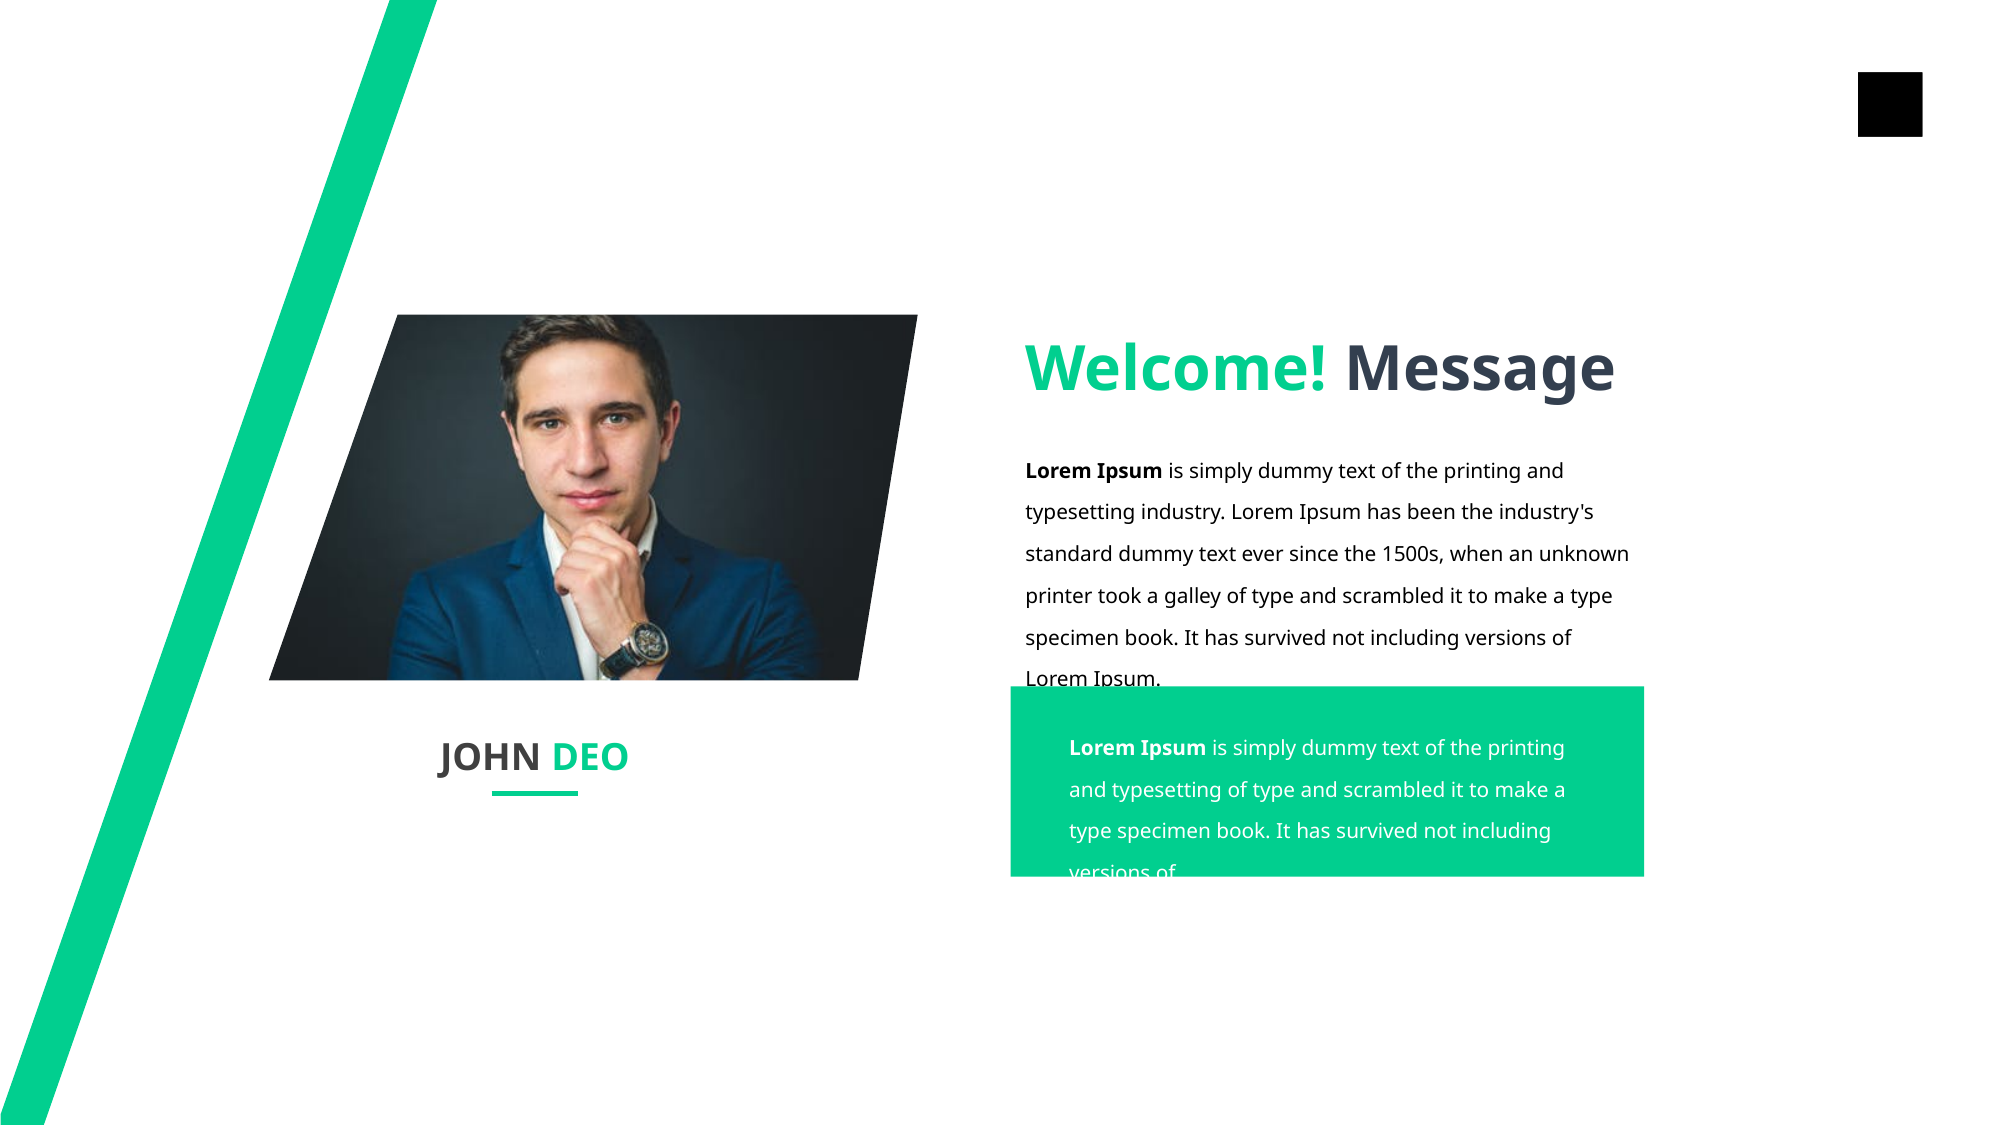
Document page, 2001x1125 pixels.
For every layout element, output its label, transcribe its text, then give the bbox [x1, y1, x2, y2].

text_box [1010, 685, 1645, 878]
text_box Lorem Ipsum is simply dummy text of the printing and typesetting industry. Lorem Ipsum has been the industry's standard dummy text ever since the 1500s, when an unknown printer took a galley of type and scrambled it to make a type specimen book. It has survived not including versions of Lorem Ipsum. [1010, 433, 1645, 685]
text_box [1857, 71, 1924, 78]
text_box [407, 725, 662, 794]
picture [268, 314, 918, 681]
title Welcome! Message [1010, 314, 1635, 426]
text_box [1857, 130, 1924, 138]
slide_number 2 [1854, 78, 1927, 130]
text_box [280, 0, 438, 314]
text_box Lorem Ipsum is simply dummy text of the printing and typesetting of type and scrambled it to make a type specimen book. It has survived not including versions of [1054, 710, 1601, 893]
text_box [0, 348, 268, 1125]
